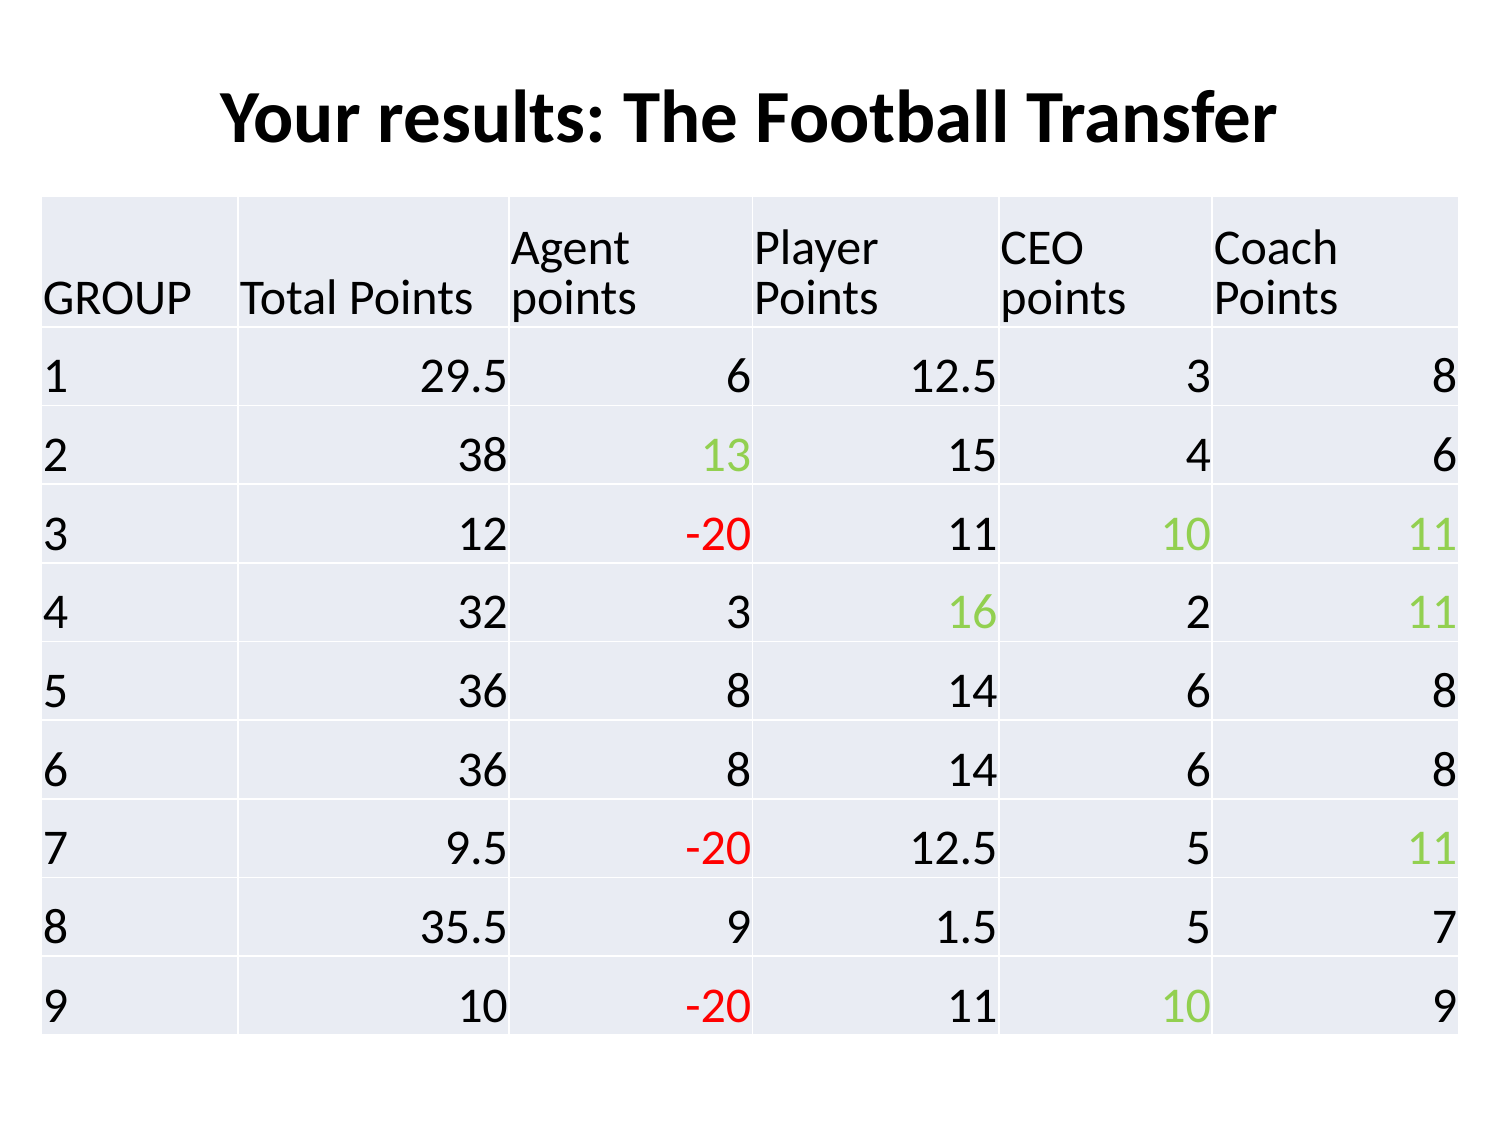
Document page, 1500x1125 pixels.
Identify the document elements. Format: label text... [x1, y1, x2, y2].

table_header CEO points [1000, 197, 1211, 326]
table_cell 36 [239, 642, 508, 719]
table_cell 6 [510, 328, 752, 405]
table_cell -20 [510, 957, 752, 1034]
table_cell 8 [42, 878, 237, 955]
table_cell 6 [42, 721, 237, 798]
table_cell 11 [1213, 800, 1458, 877]
table_header Coach Points [1213, 197, 1458, 326]
table_cell 4 [42, 564, 237, 641]
table_cell 10 [1000, 957, 1211, 1034]
table_cell 8 [1213, 721, 1458, 798]
table_cell 4 [1000, 406, 1211, 483]
table_cell 9 [1213, 957, 1458, 1034]
table_cell 1 [42, 328, 237, 405]
table_cell -20 [510, 485, 752, 562]
table_cell 5 [1000, 878, 1211, 955]
table_cell 38 [239, 406, 508, 483]
table_cell 29.5 [239, 328, 508, 405]
title Your results: The Football Transfer [75, 19, 1425, 195]
table_cell 13 [510, 406, 752, 483]
table_header Total Points [239, 197, 508, 326]
table_cell 10 [1000, 485, 1211, 562]
table_cell 15 [753, 406, 998, 483]
table_header Player Points [753, 197, 998, 326]
table_cell 1.5 [753, 878, 998, 955]
table_cell 5 [42, 642, 237, 719]
table_cell 6 [1213, 406, 1458, 483]
table_cell 3 [1000, 328, 1211, 405]
table_cell 8 [510, 721, 752, 798]
table_cell 36 [239, 721, 508, 798]
table_cell 9 [42, 957, 237, 1034]
table_cell 3 [510, 564, 752, 641]
table_header Agent points [510, 197, 752, 326]
table_cell 2 [1000, 564, 1211, 641]
table_cell 14 [753, 721, 998, 798]
table_cell 7 [1213, 878, 1458, 955]
table_cell 7 [42, 800, 237, 877]
table_cell 9.5 [239, 800, 508, 877]
table_cell 5 [1000, 800, 1211, 877]
table_cell 10 [239, 957, 508, 1034]
table_cell 9 [510, 878, 752, 955]
table_cell 14 [753, 642, 998, 719]
table_cell 2 [42, 406, 237, 483]
table_cell 32 [239, 564, 508, 641]
table_cell 3 [42, 485, 237, 562]
table_cell 12.5 [753, 800, 998, 877]
table_cell -20 [510, 800, 752, 877]
table_cell 8 [510, 642, 752, 719]
table_cell 8 [1213, 328, 1458, 405]
table_cell 12 [239, 485, 508, 562]
table_cell 8 [1213, 642, 1458, 719]
table_cell 12.5 [753, 328, 998, 405]
table_cell 35.5 [239, 878, 508, 955]
table_cell 11 [1213, 564, 1458, 641]
table_cell 16 [753, 564, 998, 641]
table_cell 11 [1213, 485, 1458, 562]
table_header GROUP [42, 197, 237, 326]
table_cell 6 [1000, 642, 1211, 719]
table_cell 6 [1000, 721, 1211, 798]
table_cell 11 [753, 957, 998, 1034]
table_cell 11 [753, 485, 998, 562]
